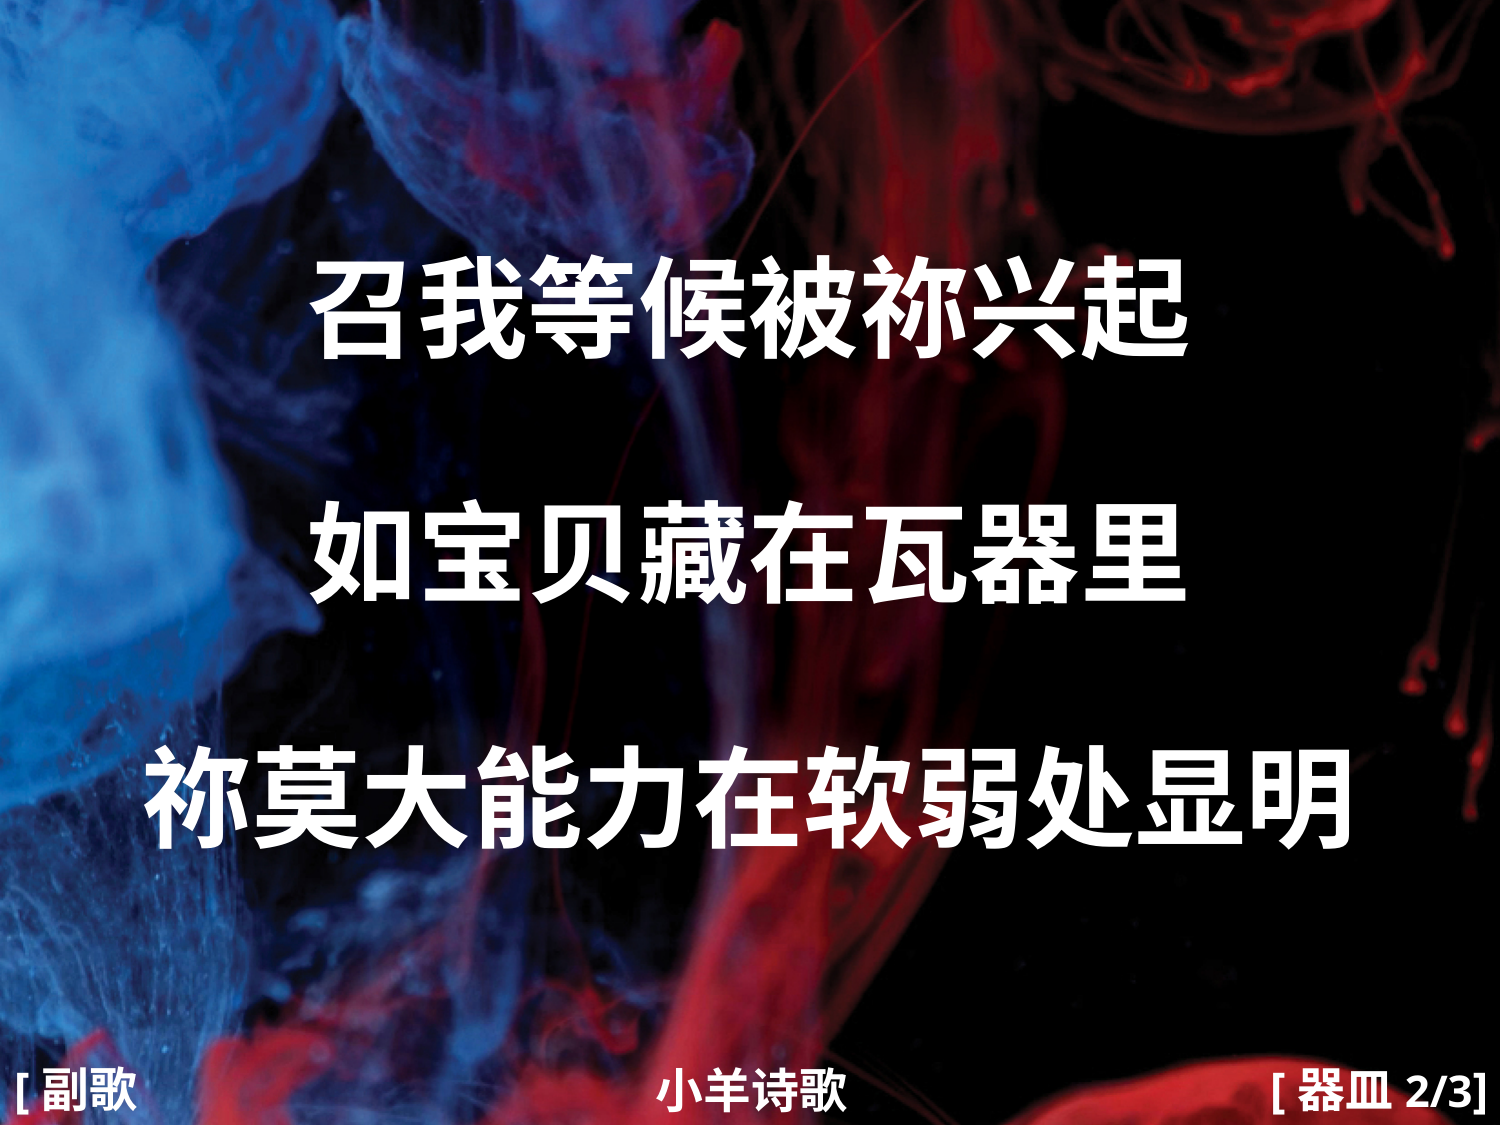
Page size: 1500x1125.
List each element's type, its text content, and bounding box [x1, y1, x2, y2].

text_box [器皿2/3] [1219, 1052, 1500, 1125]
text_box [副歌1] [0, 1051, 205, 1125]
text_box 召我等候被祢兴起 如宝贝藏在瓦器里 祢莫大能力在软弱处显明 [0, 231, 1499, 931]
subtitle 小羊诗歌 [205, 1053, 1219, 1125]
picture [0, 0, 1500, 1053]
